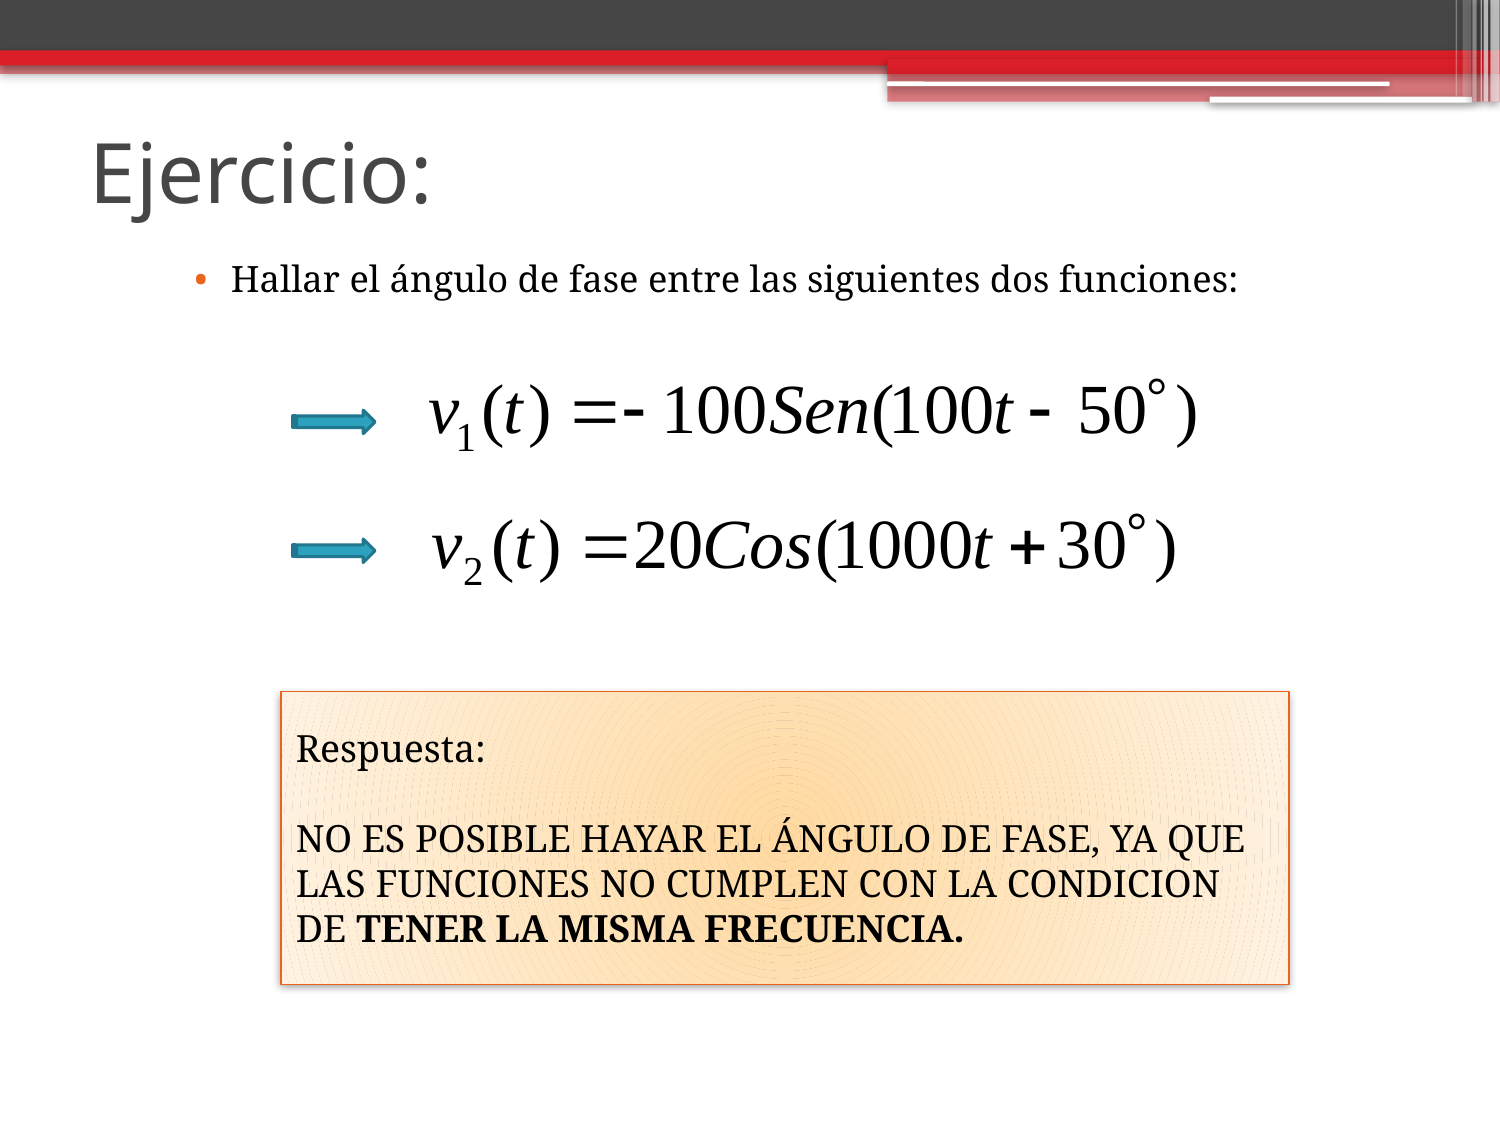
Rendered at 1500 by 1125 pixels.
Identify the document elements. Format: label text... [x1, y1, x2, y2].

text_box [291, 537, 377, 564]
text_box [291, 408, 377, 436]
text_box Respuesta: NO ES POSIBLE HAYAR EL ÁNGULO DE FASE, YA QUE LAS FUNCIONES NO CUMPLEN CON LA CONDICION DE TENER LA MISMA FRECUENCIA. [280, 691, 1290, 985]
title Ejercicio: [75, 82, 1425, 258]
text_box Hallar el ángulo de fase entre las siguientes dos funciones: [163, 249, 1394, 340]
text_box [421, 497, 1191, 598]
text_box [418, 363, 1212, 464]
